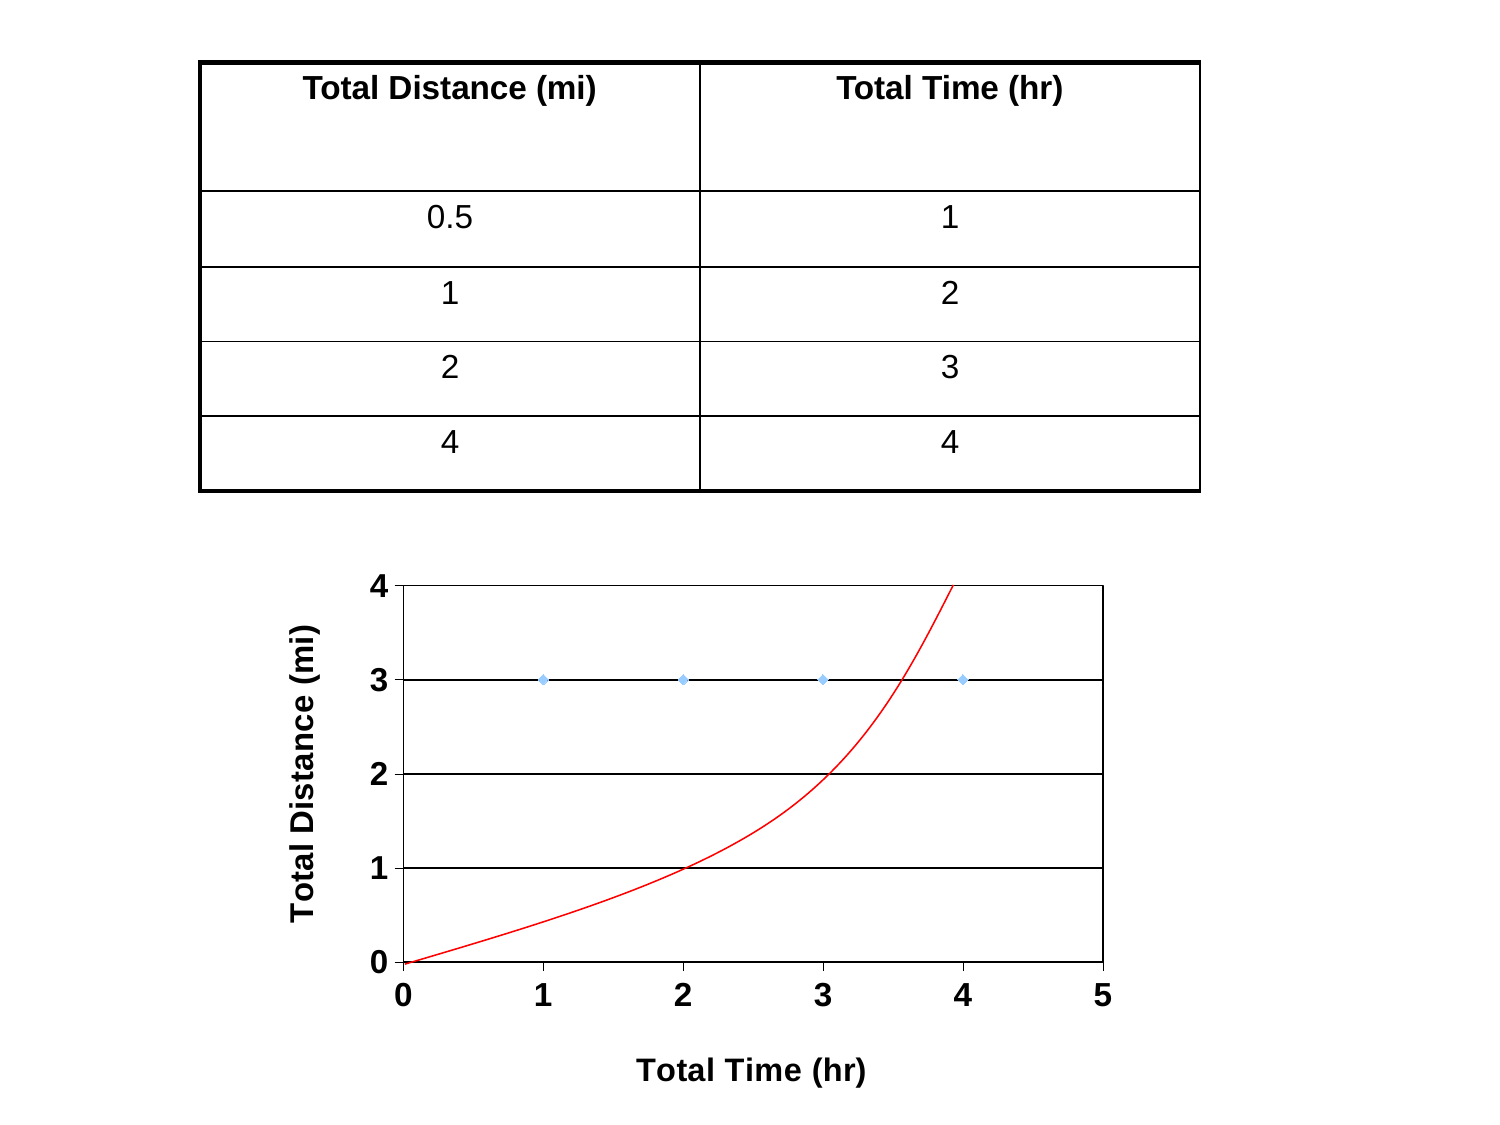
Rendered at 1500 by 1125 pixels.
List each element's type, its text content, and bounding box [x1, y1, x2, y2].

table_cell 1 [202, 268, 699, 341]
table_cell 2 [202, 342, 699, 415]
table_cell 4 [202, 417, 699, 489]
chart [257, 541, 1130, 1117]
table_cell 1 [701, 192, 1199, 266]
table_cell 0.5 [202, 192, 699, 266]
table_header Total Time (hr) [701, 65, 1199, 190]
table_cell 2 [701, 268, 1199, 341]
table_cell 3 [701, 342, 1199, 415]
table_header Total Distance (mi) [202, 65, 699, 190]
table_cell 4 [701, 417, 1199, 489]
